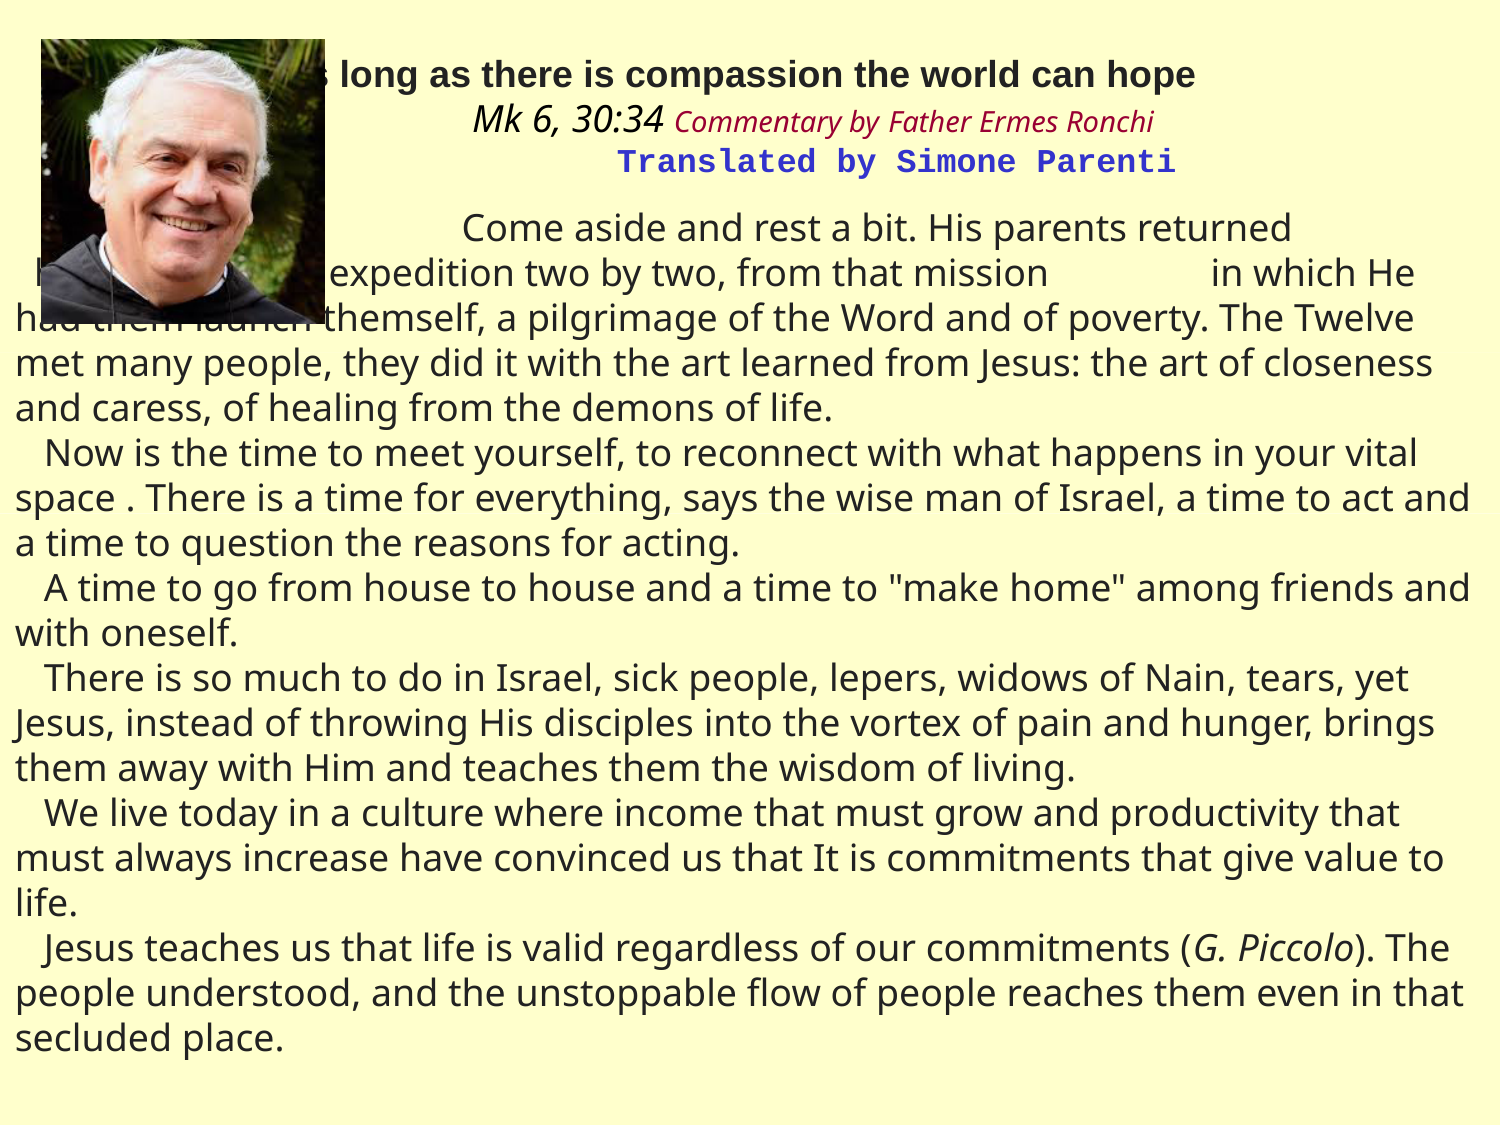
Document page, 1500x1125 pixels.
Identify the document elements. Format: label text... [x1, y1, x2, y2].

text_box Come aside and rest a bit. His parents returned happy from that expedition two by two, from that mission in which He had them launch themself, a pilgrimage of the Word and of poverty. The Twelve met many people, they did it with the art learned from Jesus: the art of closeness and caress, of healing from the demons of life. Now is the time to meet yourself, to reconnect with what happens in your vital space . There is a time for everything, says the wise man of Israel, a time to act and a time to question the reasons for acting. A time to go from house to house and a time to "make home" among friends and with oneself. There is so much to do in Israel, sick people, lepers, widows of Nain, tears, yet Jesus, instead of throwing His disciples into the vortex of pain and hunger, brings them away with Him and teaches them the wisdom of living. We live today in a culture where income that must grow and productivity that must always increase have convinced us that It is commitments that give value to life. Jesus teaches us that life is valid regardless of our commitments (G. Piccolo). The people understood, and the unstoppable flow of people reaches them even in that secluded place. [0, 196, 1500, 1066]
picture [41, 39, 325, 324]
text_box As long as there is compassion the world can hope Mk 6, 30:34 Commentary by Father Ermes Ronchi Translated by Simone Parenti [325, 42, 1500, 187]
